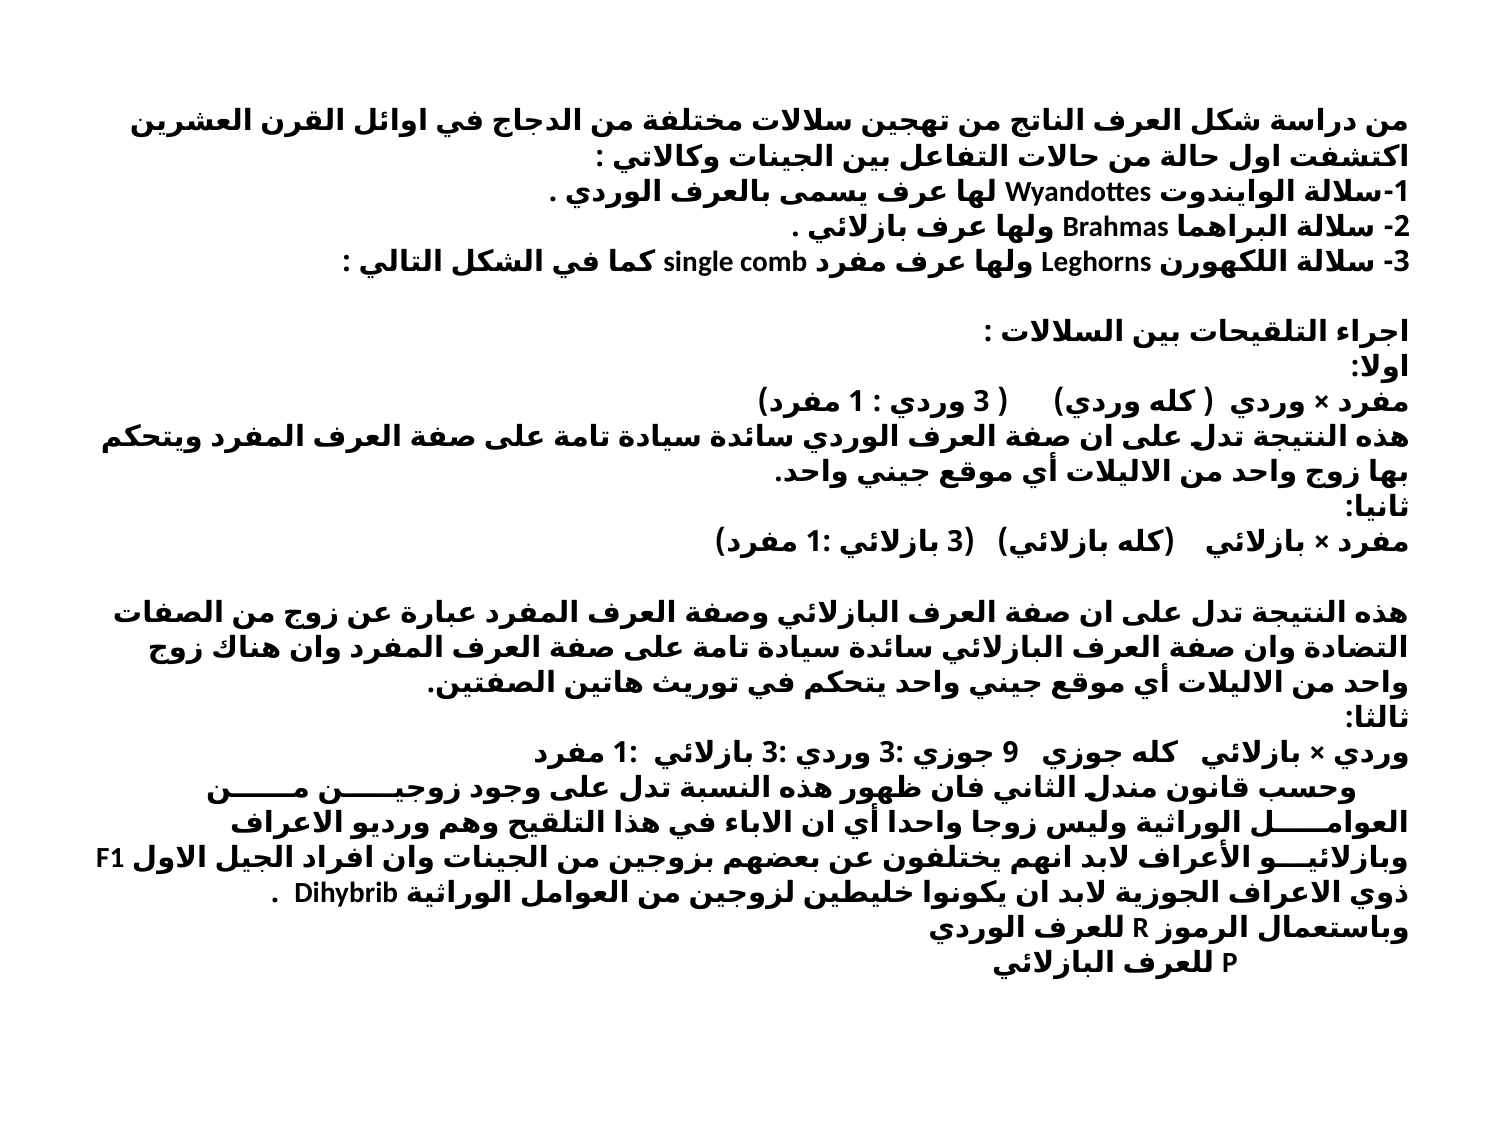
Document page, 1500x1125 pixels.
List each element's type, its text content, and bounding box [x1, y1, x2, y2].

title من دراسة شكل العرف الناتج من تهجين سلالات مختلفة من الدجاج في اوائل القرن العشرين اكتشفت اول حالة من حالات التفاعل بين الجينات وكالاتي : 1- سلالة الوايندوت Wyandottes لها عرف يسمى بالعرف الوردي . 2- سلالة البراهما Brahmas ولها عرف بازلائي . 3- سلالة اللكهورن Leghorns ولها عرف مفرد single comb كما في الشكل التالي : اجراء التلقيحات بين السلالات : اولا: مفرد × وردي ( كله وردي) ( 3 وردي : 1 مفرد) هذه النتيجة تدل على ان صفة العرف الوردي سائدة سيادة تامة على صفة العرف المفرد ويتحكم بها زوج واحد من الاليلات أي موقع جيني واحد. ثانيا: مفرد × بازلائي (كله بازلائي) (3 بازلائي :1 مفرد) هذه النتيجة تدل على ان صفة العرف البازلائي وصفة العرف المفرد عبارة عن زوج من الصفات التضادة وان صفة العرف البازلائي سائدة سيادة تامة على صفة العرف المفرد وان هناك زوج واحد من الاليلات أي موقع جيني واحد يتحكم في توريث هاتين الصفتين. ثالثا: وردي × بازلائي كله جوزي 9 جوزي :3 وردي :3 بازلائي :1 مفرد وحسب قانون مندل الثاني فان ظهور هذه النسبة تدل على وجود زوجيـــــن مــــــن العوامـــــل الوراثية وليس زوجا واحدا أي ان الاباء في هذا التلقيح وهم ورديو الاعراف وبازلائيـــو الأعراف لابد انهم يختلفون عن بعضهم بزوجين من الجينات وان افراد الجيل الاول F1 ذوي الاعراف الجوزية لابد ان يكونوا خليطين لزوجين من العوامل الوراثية Dihybrib . وباستعمال الرموز R للعرف الوردي P للعرف البازلائي [75, 45, 1425, 1071]
